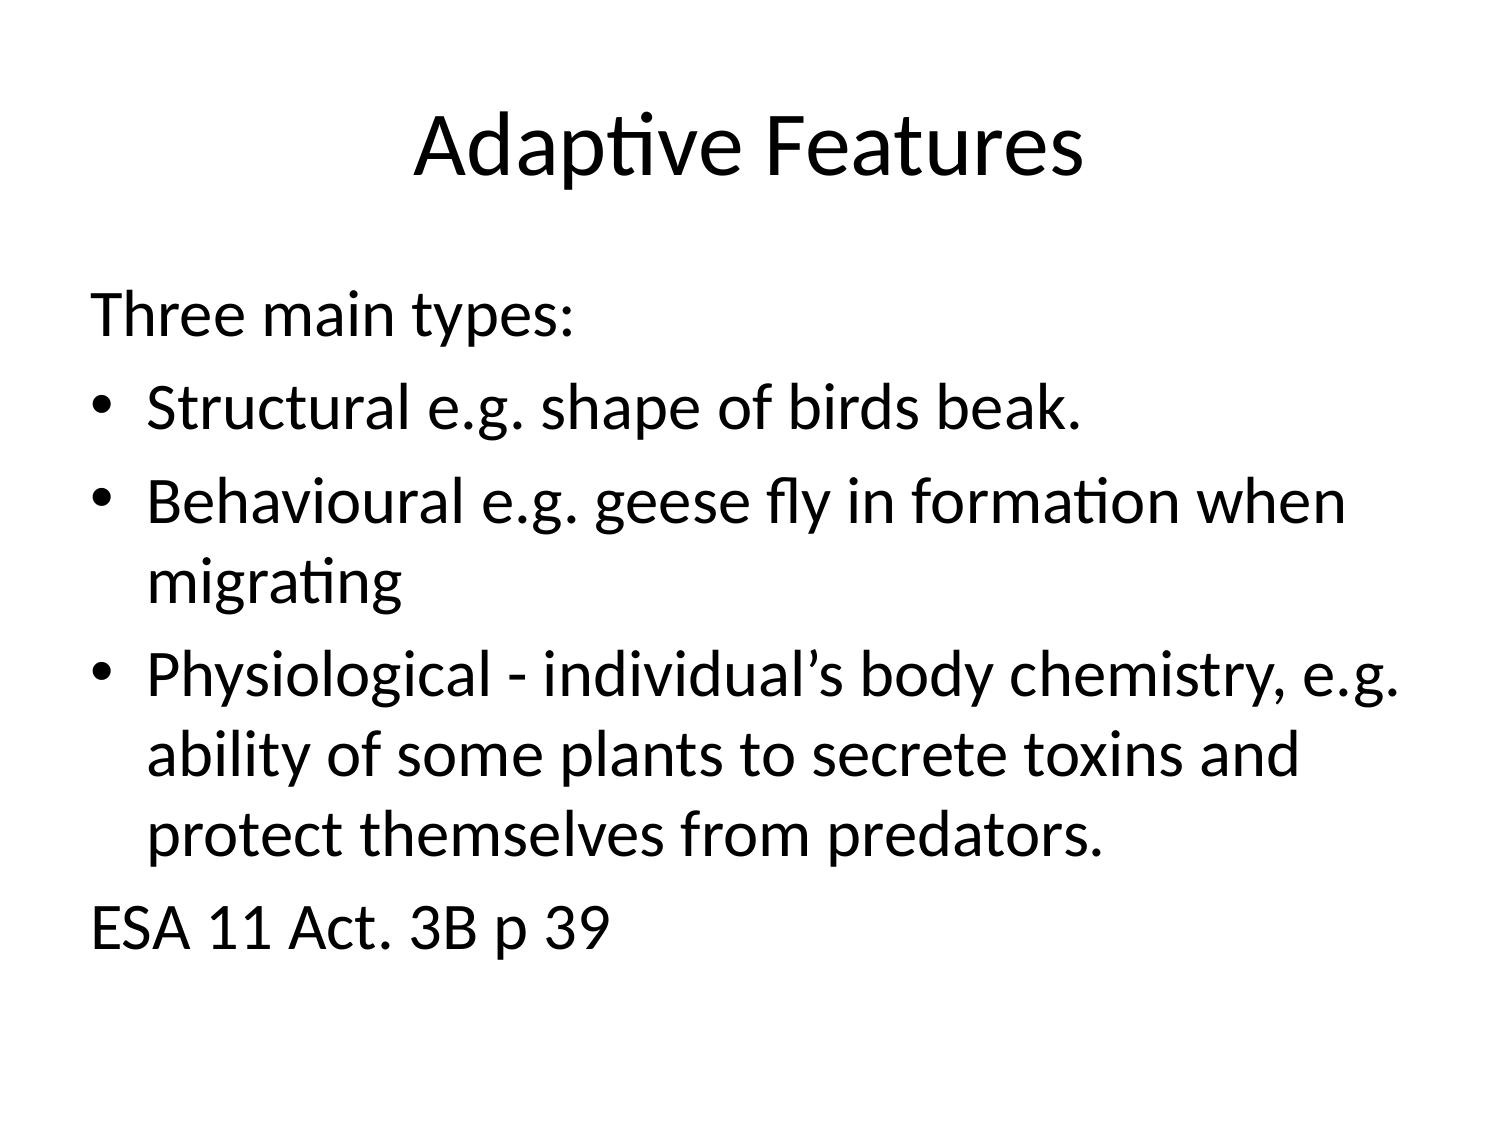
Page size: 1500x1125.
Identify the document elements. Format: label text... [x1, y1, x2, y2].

title Adaptive Features [75, 45, 1425, 233]
list Three main types: Structural e.g. shape of birds beak. Behavioural e.g. geese fly in formation when migrating Physiological - individual’s body chemistry, e.g. ability of some plants to secrete toxins and protect themselves from predators. ESA 11 Act. 3B p 39 [75, 262, 1425, 1005]
